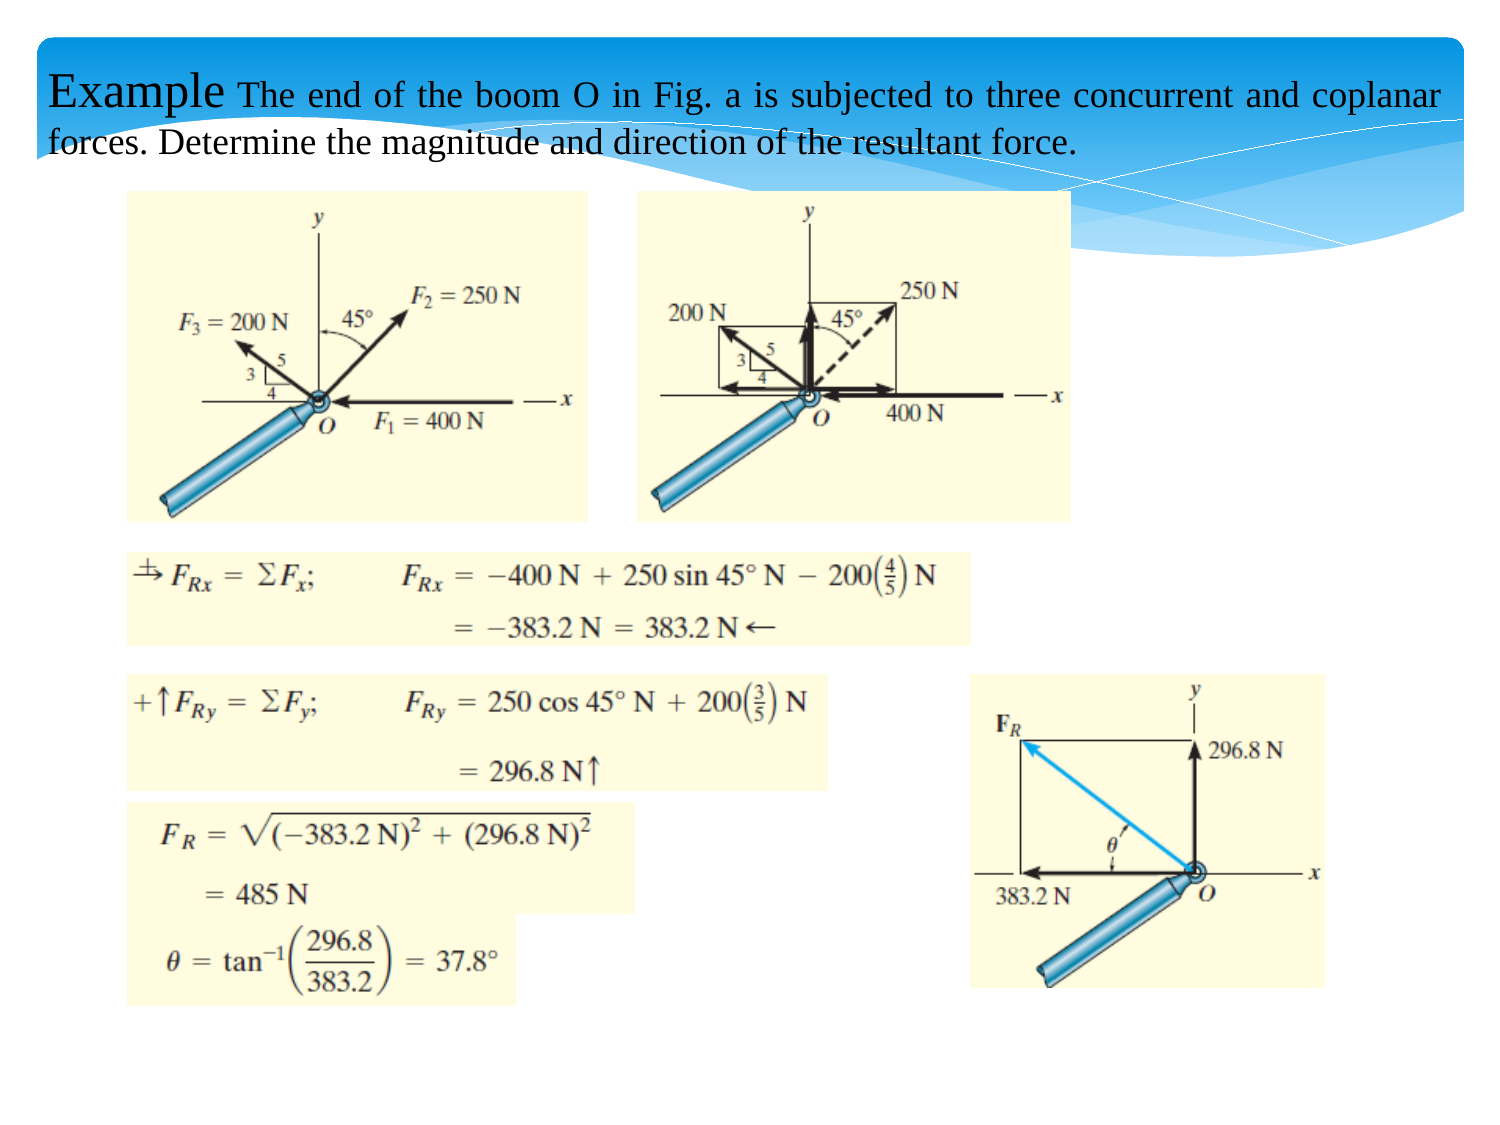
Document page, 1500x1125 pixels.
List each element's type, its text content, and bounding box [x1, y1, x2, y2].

picture [969, 674, 1325, 988]
picture [127, 801, 635, 1006]
text_box Example The end of the boom O in Fig. a is subjected to three concurrent and coplanar forces. Determine the magnitude and direction of the resultant force. [32, 49, 1458, 170]
picture [637, 191, 1071, 522]
picture [127, 191, 588, 522]
picture [127, 552, 971, 646]
picture [127, 674, 829, 791]
